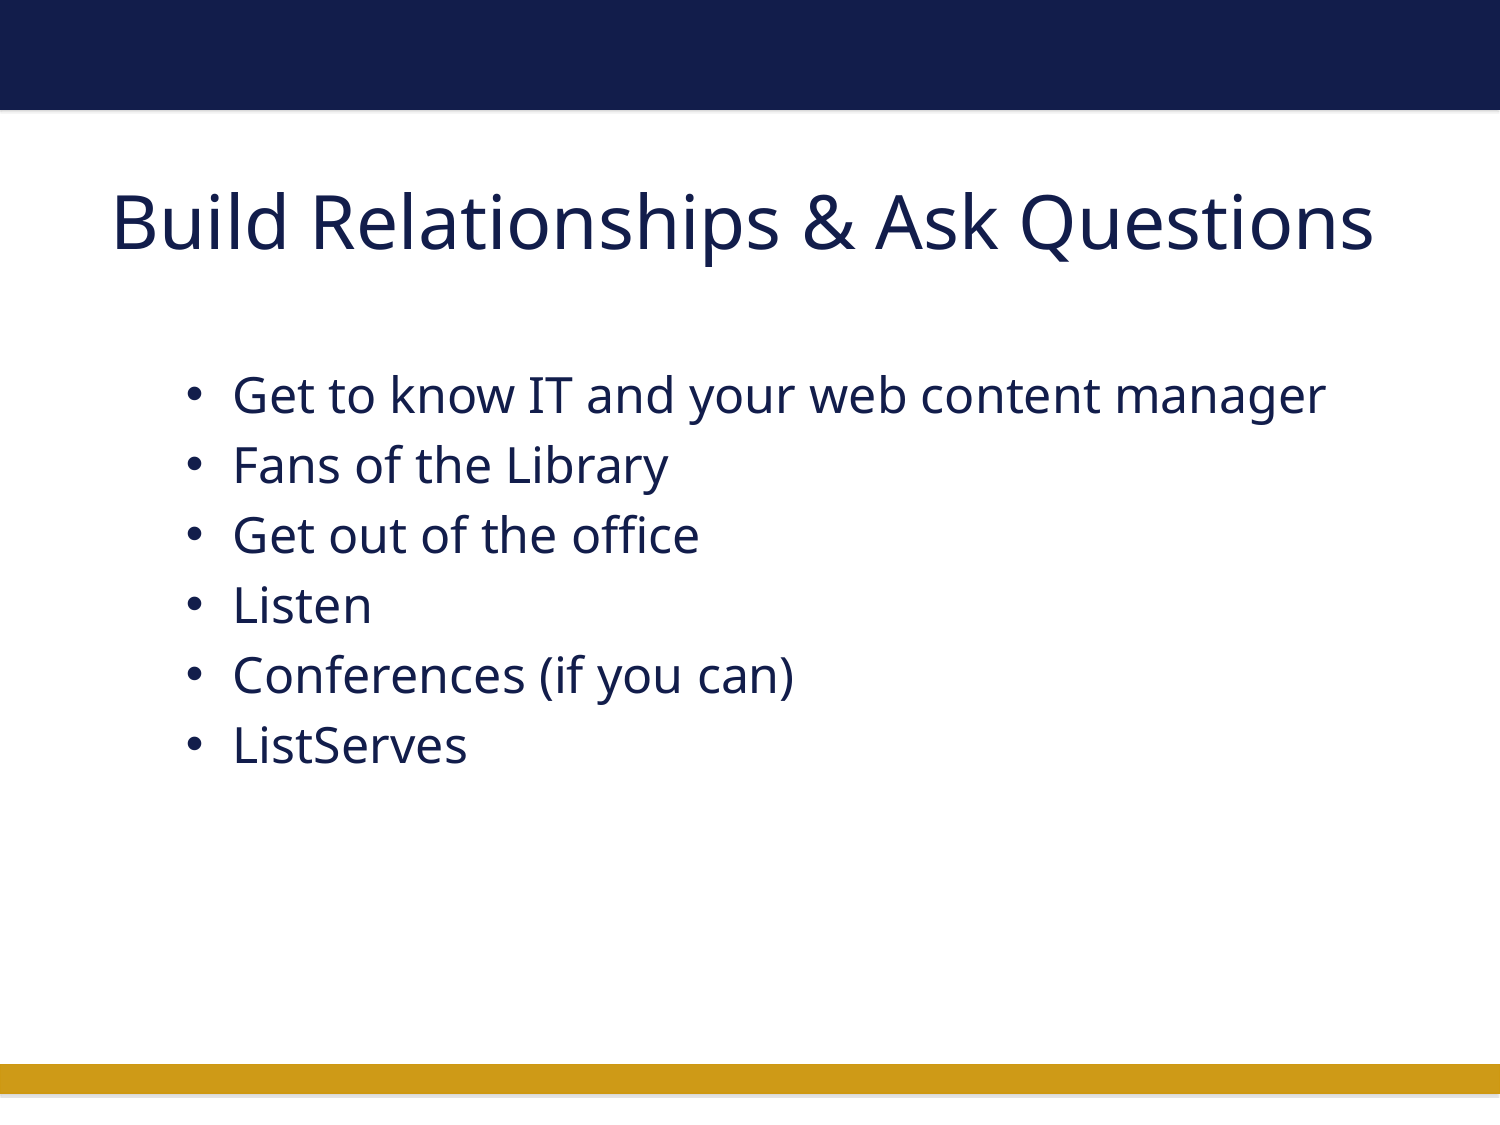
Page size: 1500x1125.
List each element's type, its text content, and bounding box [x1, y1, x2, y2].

list Build Relationships & Ask Questions Get to know IT and your web content manager Fans of the Library Get out of the office Listen Conferences (if you can) ListServes [95, 166, 1425, 972]
